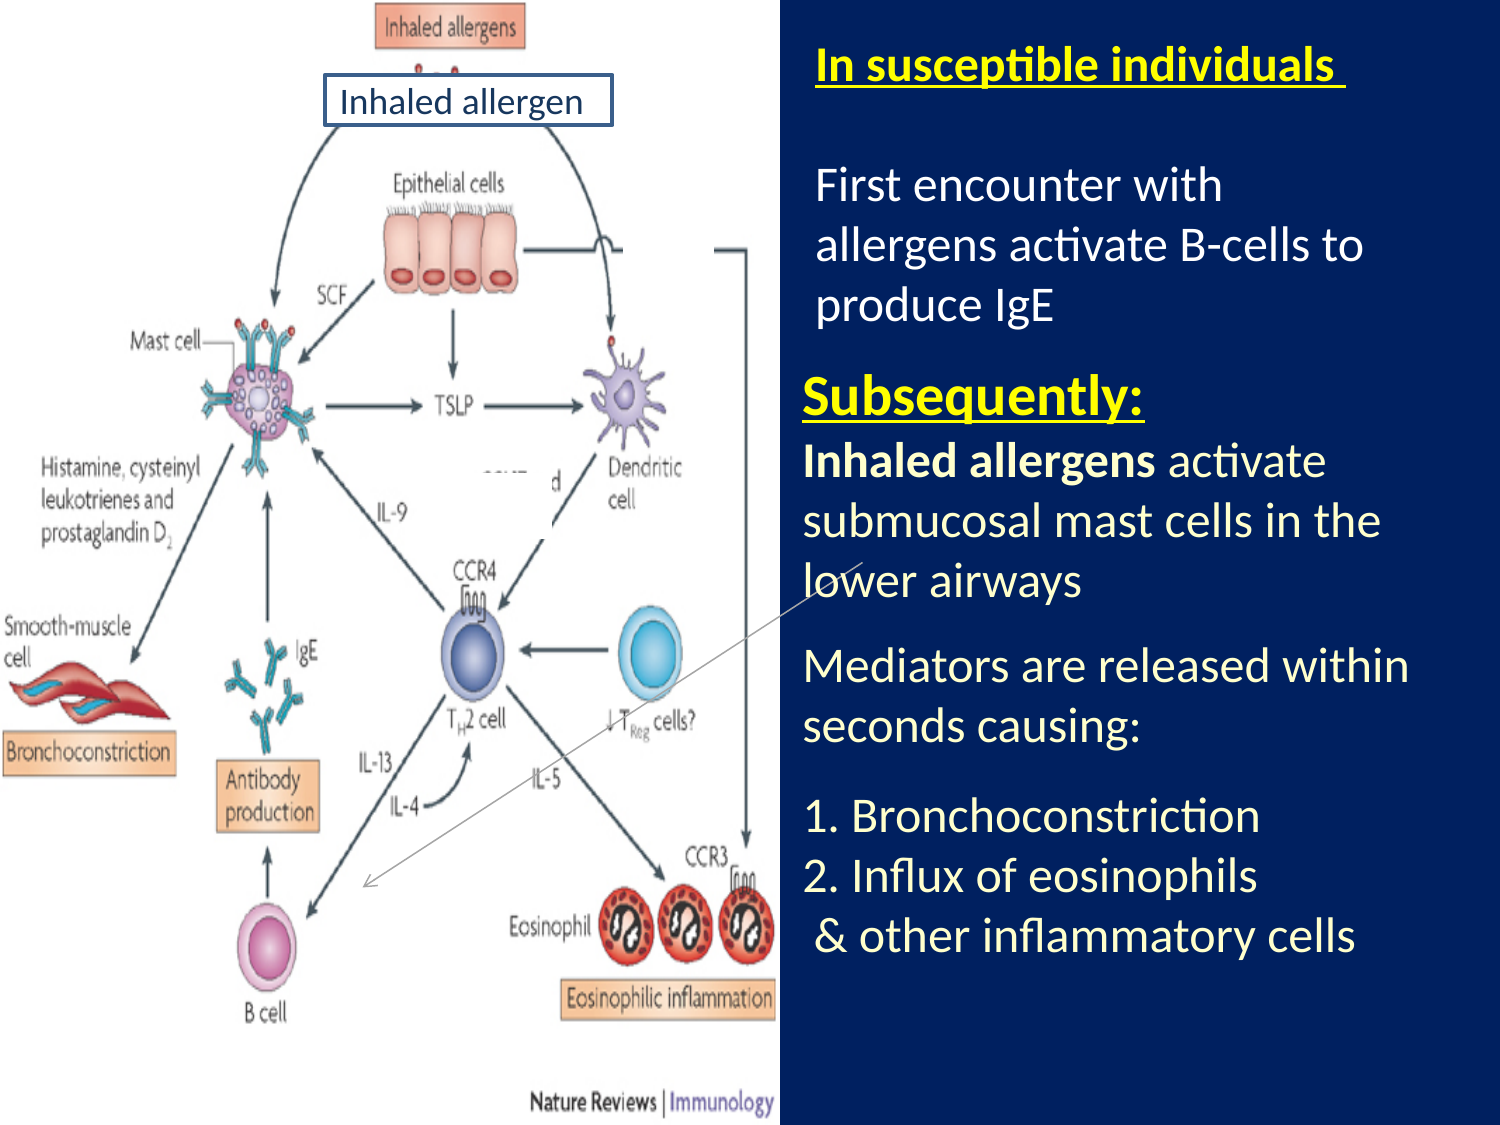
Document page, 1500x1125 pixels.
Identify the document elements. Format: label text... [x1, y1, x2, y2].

text_box Mediators are released within seconds causing: [866, 624, 1425, 760]
text_box Subsequently: Inhaled allergens activate submucosal mast cells in the lower airways [787, 350, 1475, 615]
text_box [362, 562, 863, 888]
text_box 1. Bronchoconstriction 2. Influx of eosinophils & other inflammatory cells [787, 774, 1475, 970]
title In susceptible individuals First encounter with allergens activate B-cells to produce IgE [800, 0, 1413, 350]
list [0, 0, 781, 1125]
